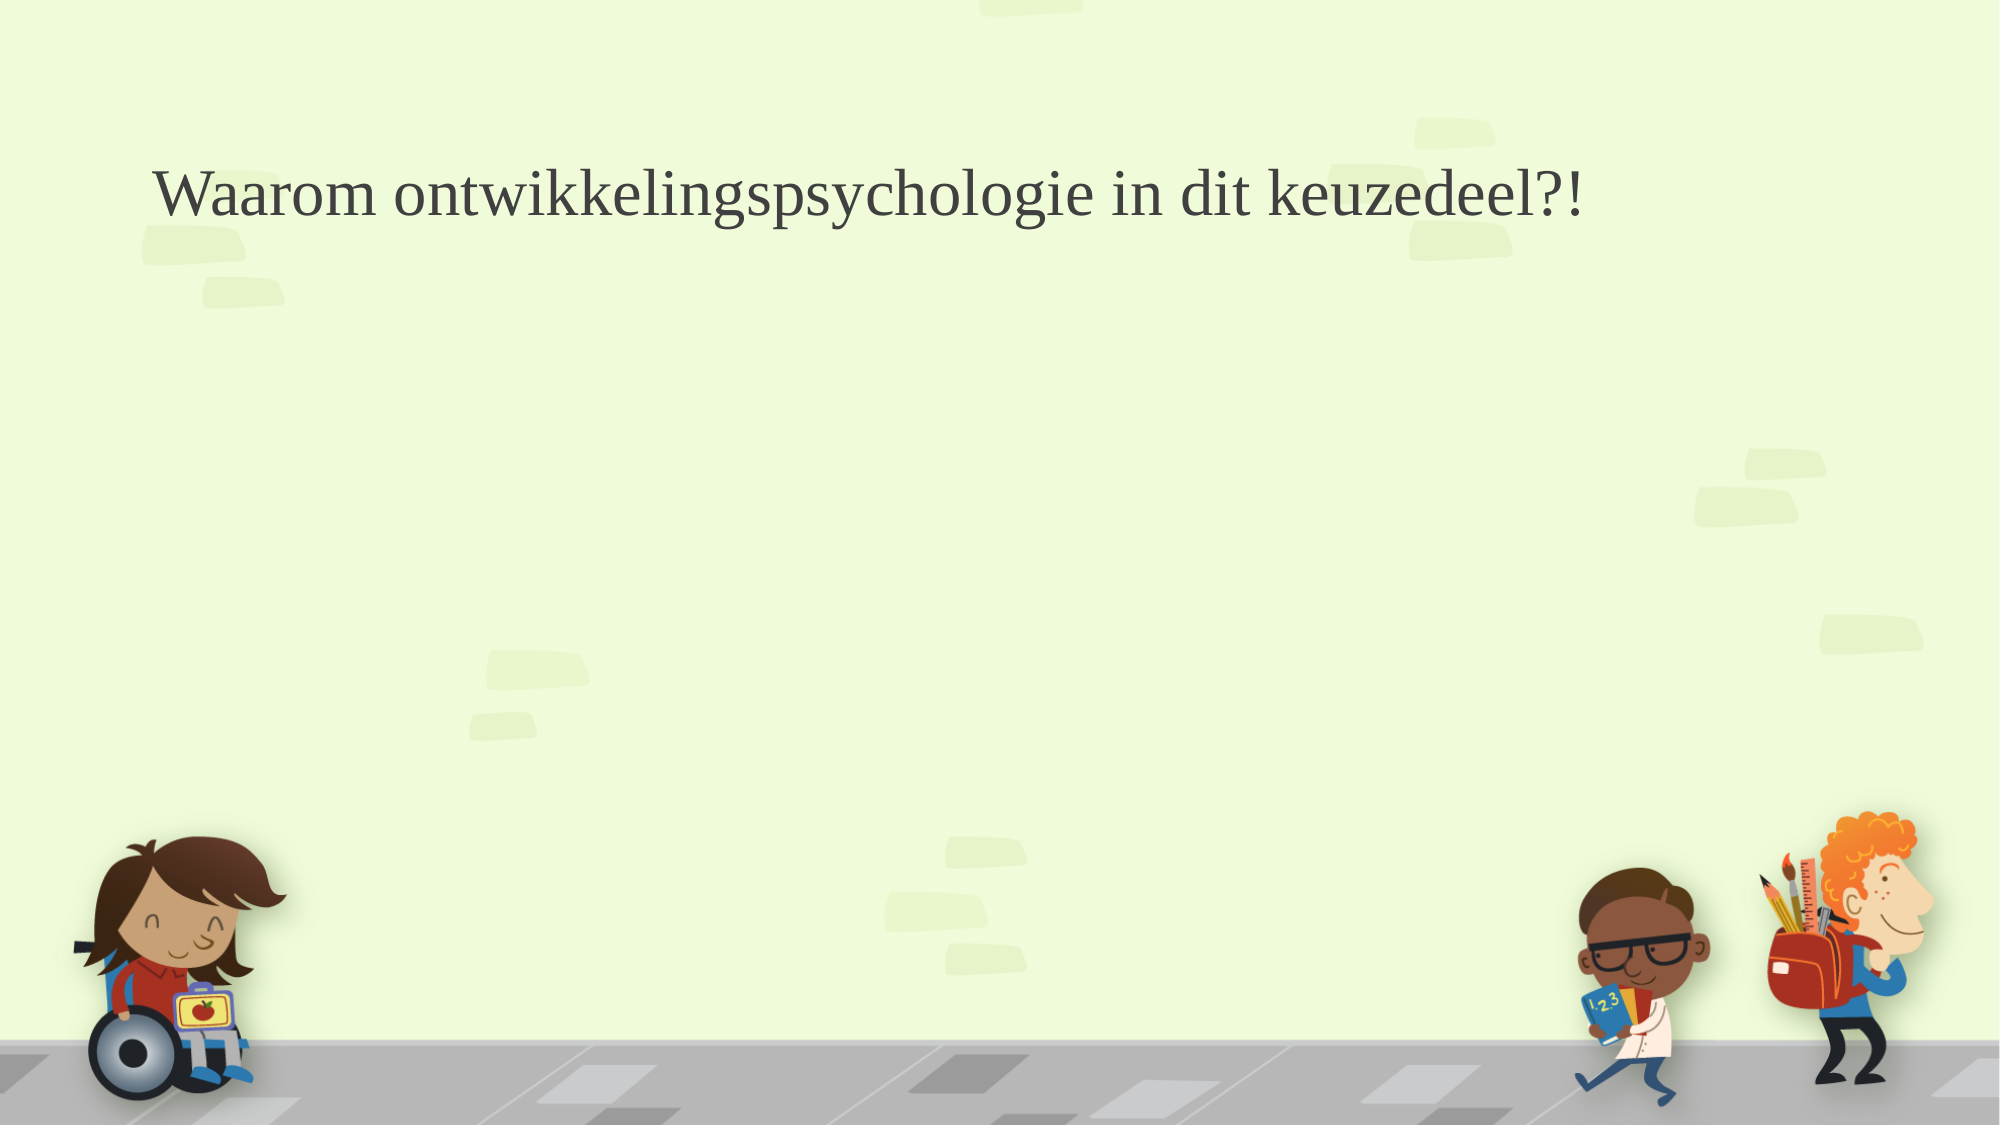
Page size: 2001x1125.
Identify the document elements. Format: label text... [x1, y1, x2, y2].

picture [0, 0, 2000, 1125]
title Waarom ontwikkelingspsychologie in dit keuzedeel?! [137, 59, 1750, 238]
